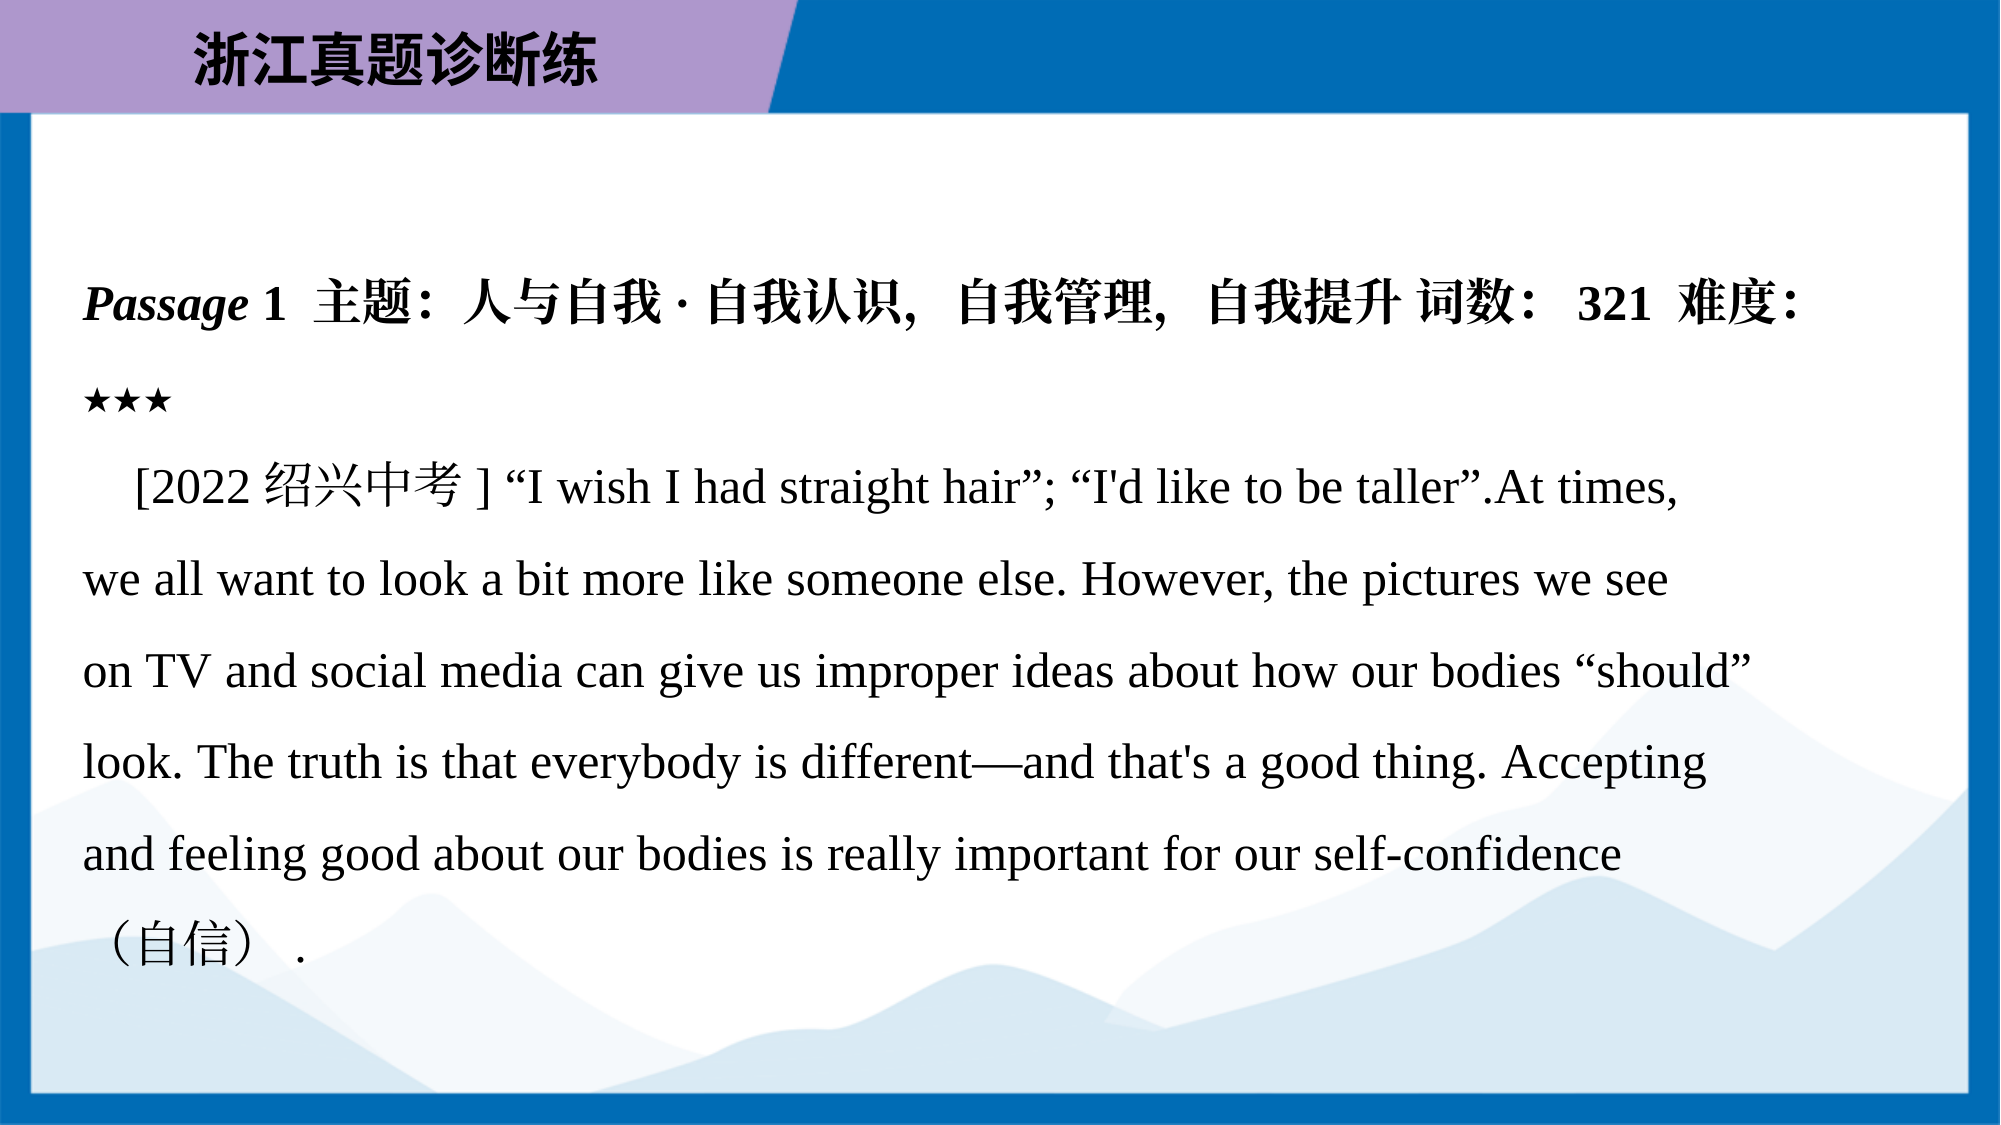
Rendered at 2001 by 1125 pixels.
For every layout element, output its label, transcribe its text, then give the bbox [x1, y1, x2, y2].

text_box Passage 1 主题：人与自我·自我认识，自我管理，自我提升 词数：321 难度： ★★★ [2022绍兴中考] “I wish I had straight hair”; “I'd like to be taller”.At times, we all want to look a bit more like someone else. However, the pictures we see on TV and social media can give us improper ideas about how our bodies “should” look. The truth is that everybody is different—and that's a good thing. Accepting and feeling good about our bodies is really important for our self-confidence （自信）. [82, 238, 1917, 973]
picture [0, 0, 2000, 1125]
